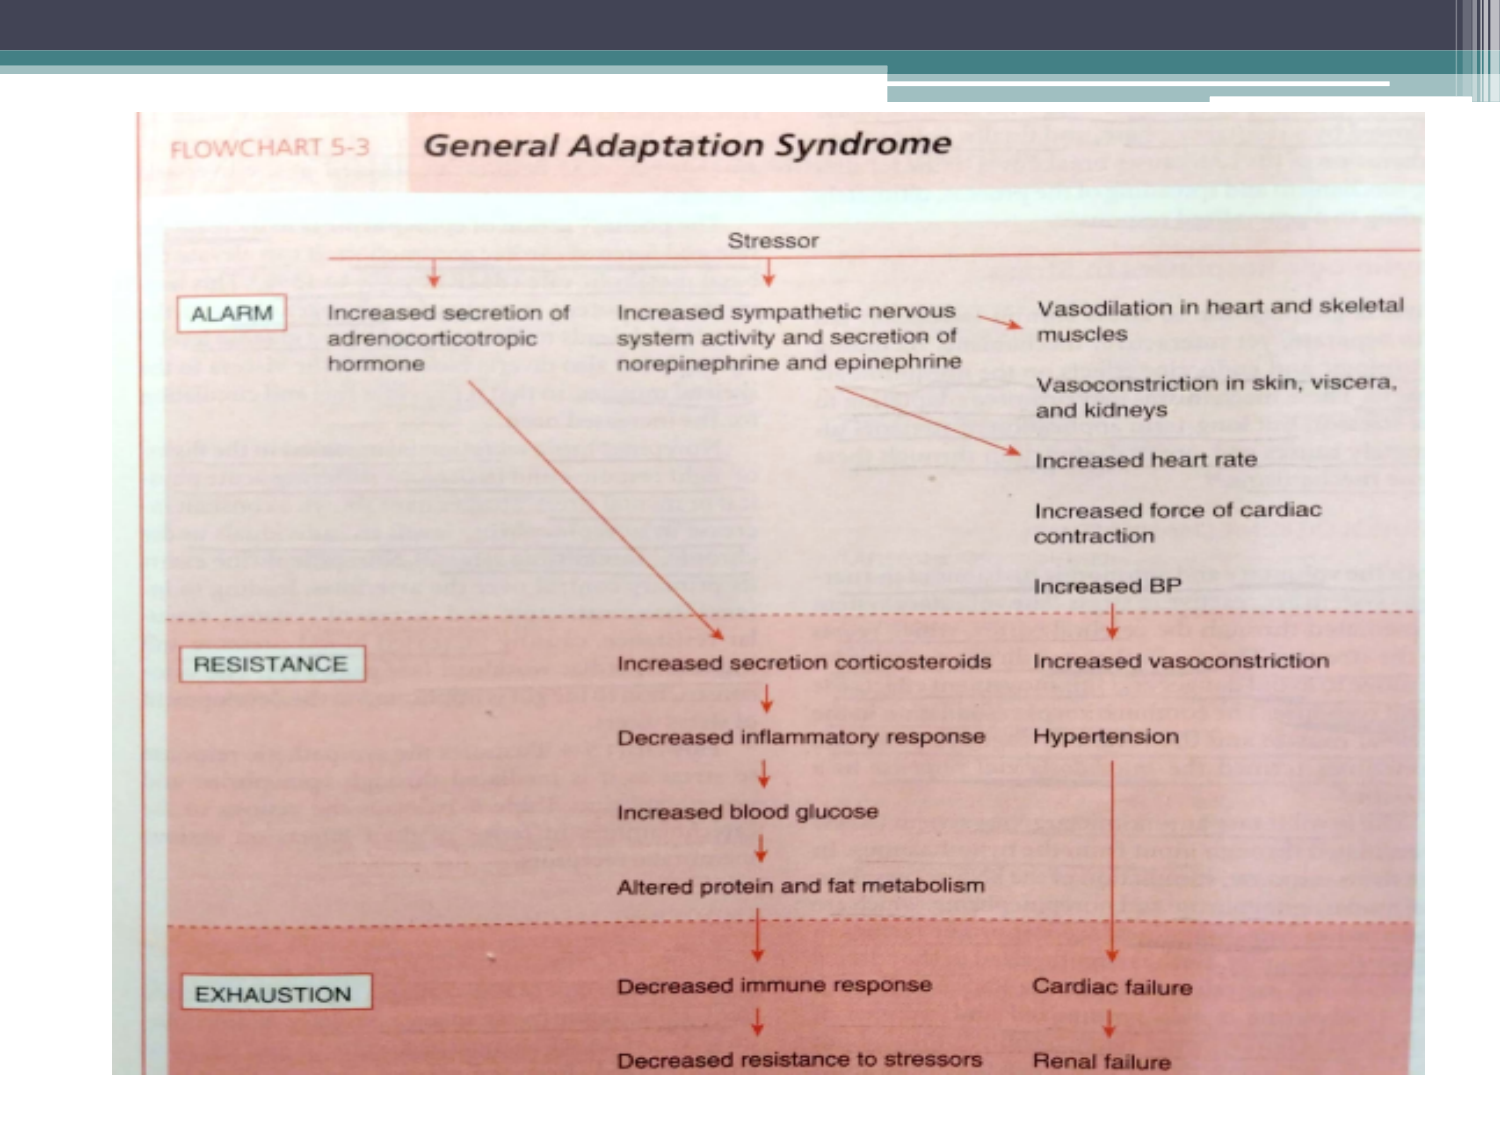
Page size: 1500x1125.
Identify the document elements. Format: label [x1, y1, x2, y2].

picture [112, 112, 1426, 1076]
